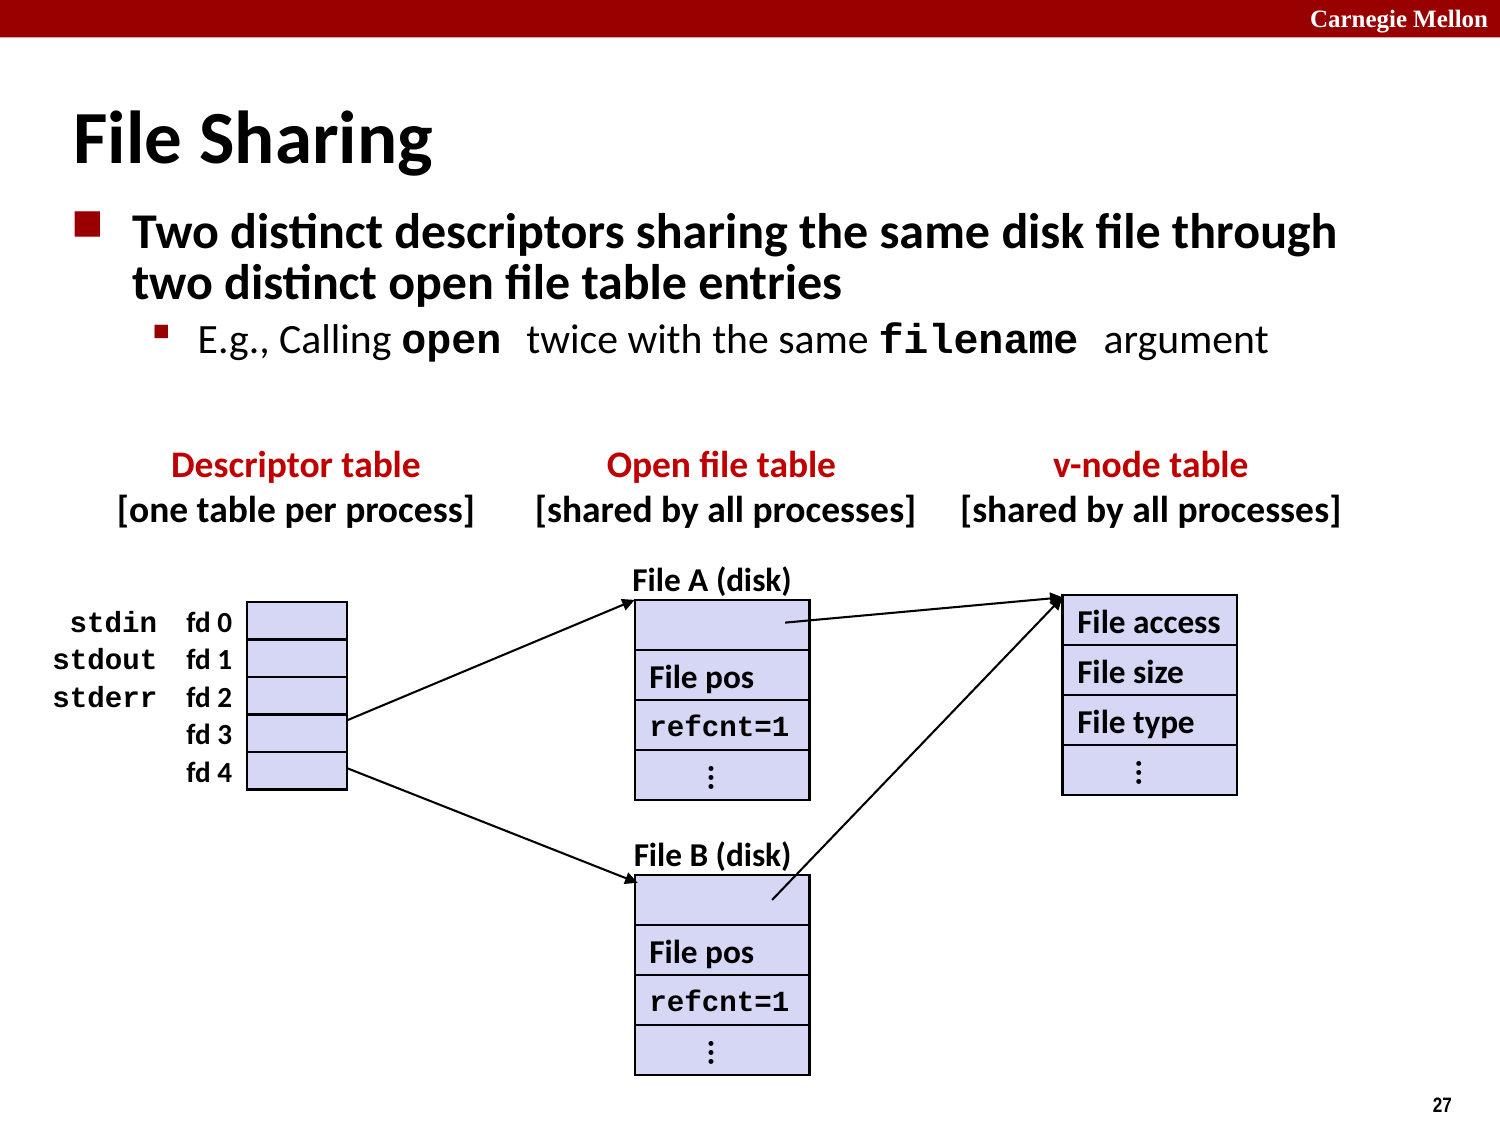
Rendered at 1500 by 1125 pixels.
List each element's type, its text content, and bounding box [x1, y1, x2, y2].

title File Sharing [58, 71, 1305, 197]
text_box ... [634, 1025, 810, 1075]
text_box ... [634, 750, 810, 800]
text_box File pos [634, 925, 810, 975]
text_box fd 1 [173, 639, 248, 677]
text_box fd 4 [147, 752, 248, 790]
text_box [248, 602, 348, 639]
text_box refcnt=1 [634, 975, 810, 1025]
text_box [634, 875, 810, 925]
text_box [772, 597, 1063, 901]
text_box refcnt=1 [634, 699, 810, 750]
text_box [785, 592, 1062, 623]
text_box [623, 880, 638, 884]
text_box File access [1062, 595, 1238, 645]
text_box fd 0 [173, 602, 248, 639]
text_box stdout [37, 633, 173, 683]
text_box File size [1062, 645, 1238, 695]
text_box File type [1062, 695, 1238, 746]
text_box stderr [37, 683, 173, 721]
text_box [347, 605, 631, 721]
list Two distinct descriptors sharing the same disk file through two distinct open file table entries E.g., Calling open twice with the same filename argument [60, 199, 1424, 388]
text_box [248, 639, 348, 677]
text_box [248, 752, 348, 790]
text_box stdin [54, 595, 173, 646]
text_box File A (disk) [617, 550, 807, 605]
text_box Open file table [shared by all processes] [520, 433, 932, 538]
text_box [248, 714, 348, 752]
text_box [634, 600, 810, 650]
text_box [248, 677, 348, 714]
text_box ... [1062, 746, 1238, 796]
text_box fd 3 [147, 714, 248, 752]
text_box File B (disk) [618, 825, 807, 880]
text_box File pos [634, 650, 810, 699]
text_box fd 2 [173, 677, 248, 714]
text_box v-node table [shared by all processes] [945, 433, 1357, 538]
text_box Descriptor table [one table per process] [101, 433, 491, 538]
